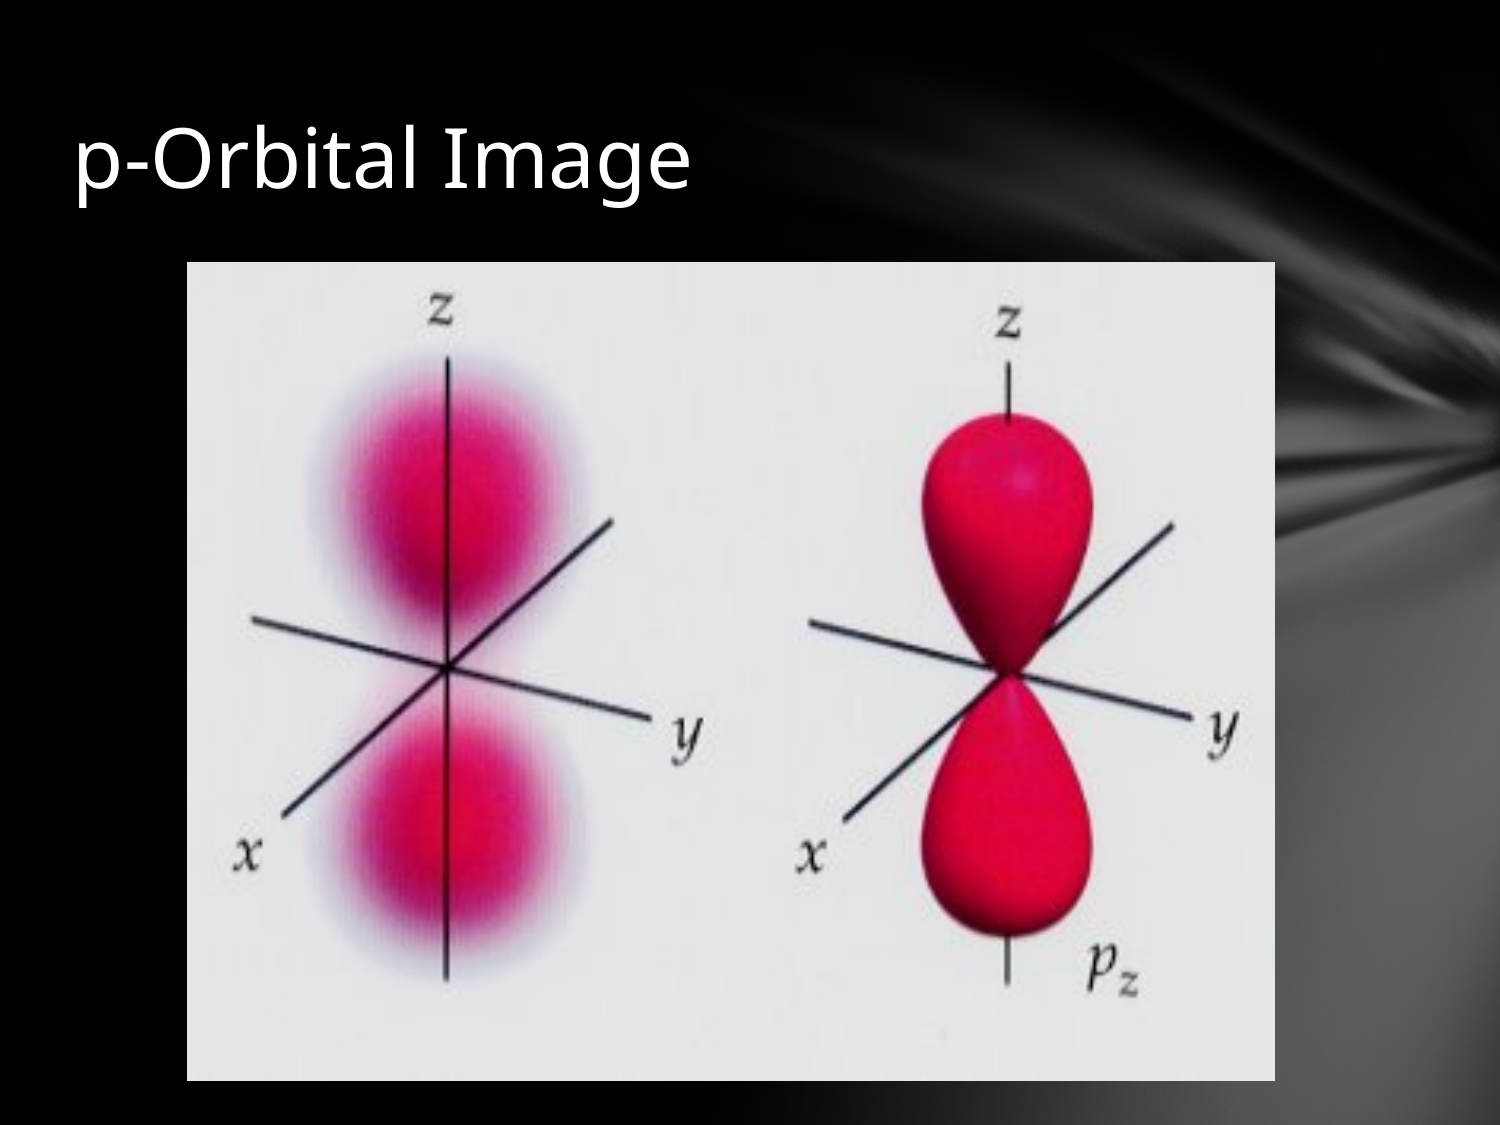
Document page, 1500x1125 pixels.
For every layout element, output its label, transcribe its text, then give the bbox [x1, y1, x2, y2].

title p-Orbital Image [57, 37, 1318, 213]
picture [187, 262, 1276, 1081]
